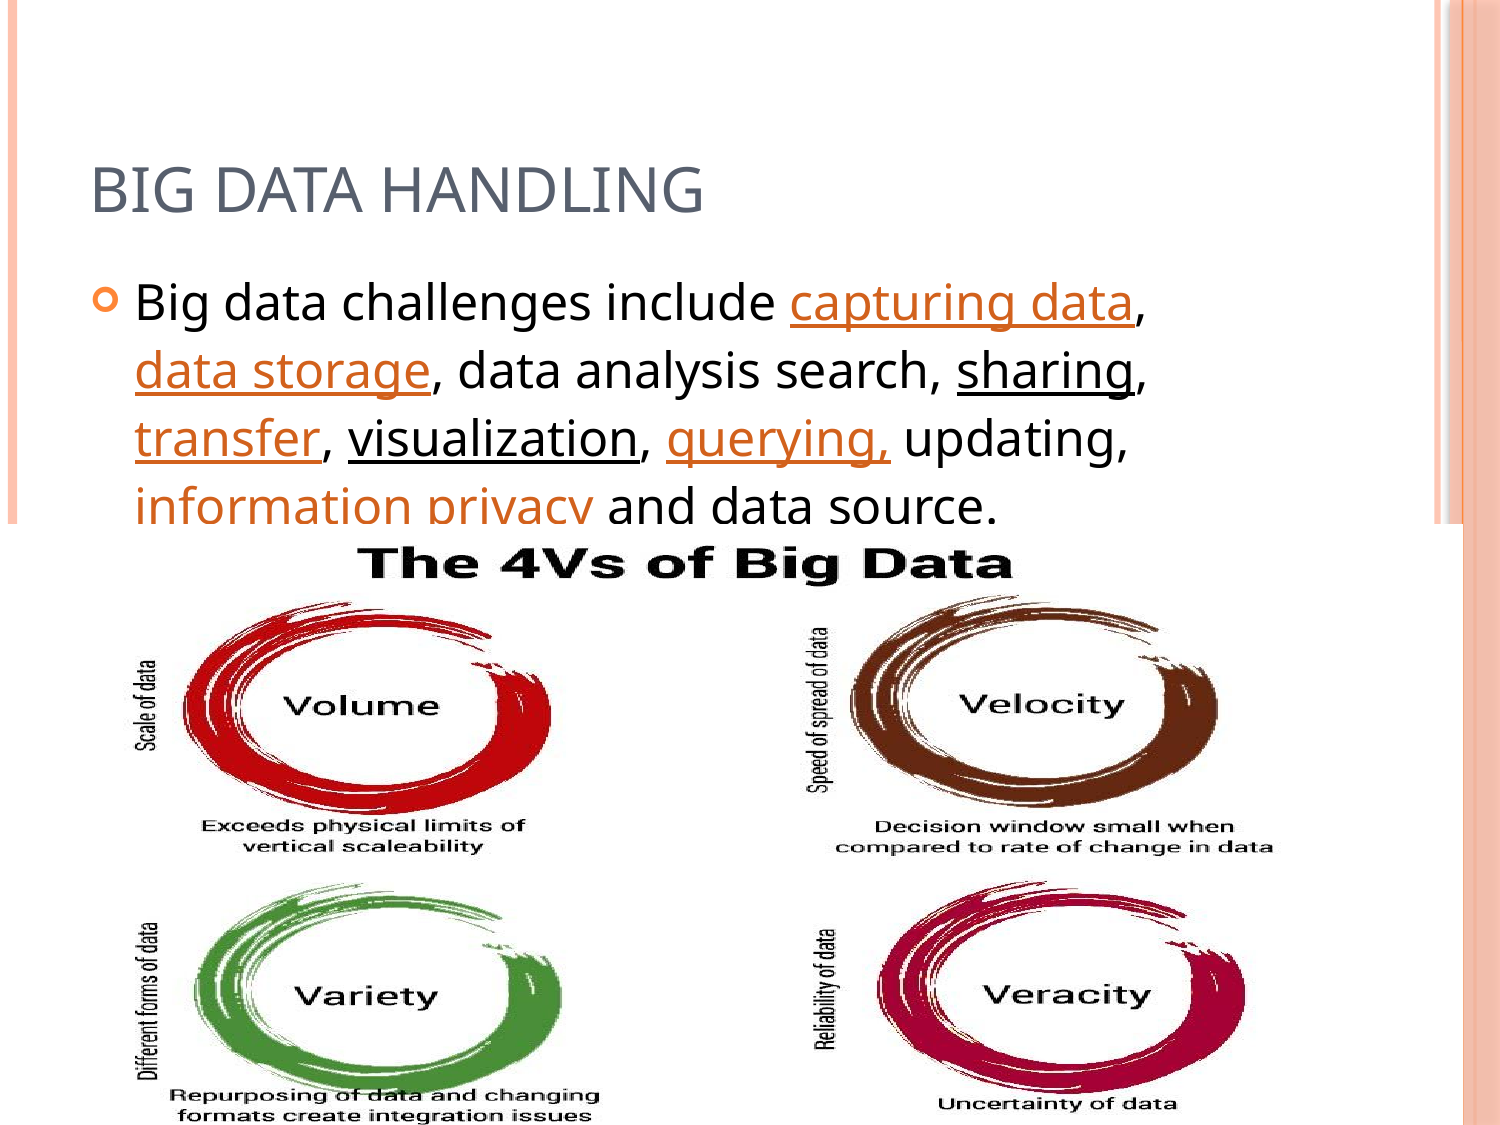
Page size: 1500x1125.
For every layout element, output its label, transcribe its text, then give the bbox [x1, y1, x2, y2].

picture [0, 524, 1464, 1125]
list Big data challenges include capturing data, data storage, data analysis search, sharing, transfer, visualization, querying, updating, information privacy and data source. [75, 262, 1300, 521]
title Big Data Handling [75, 45, 1300, 233]
